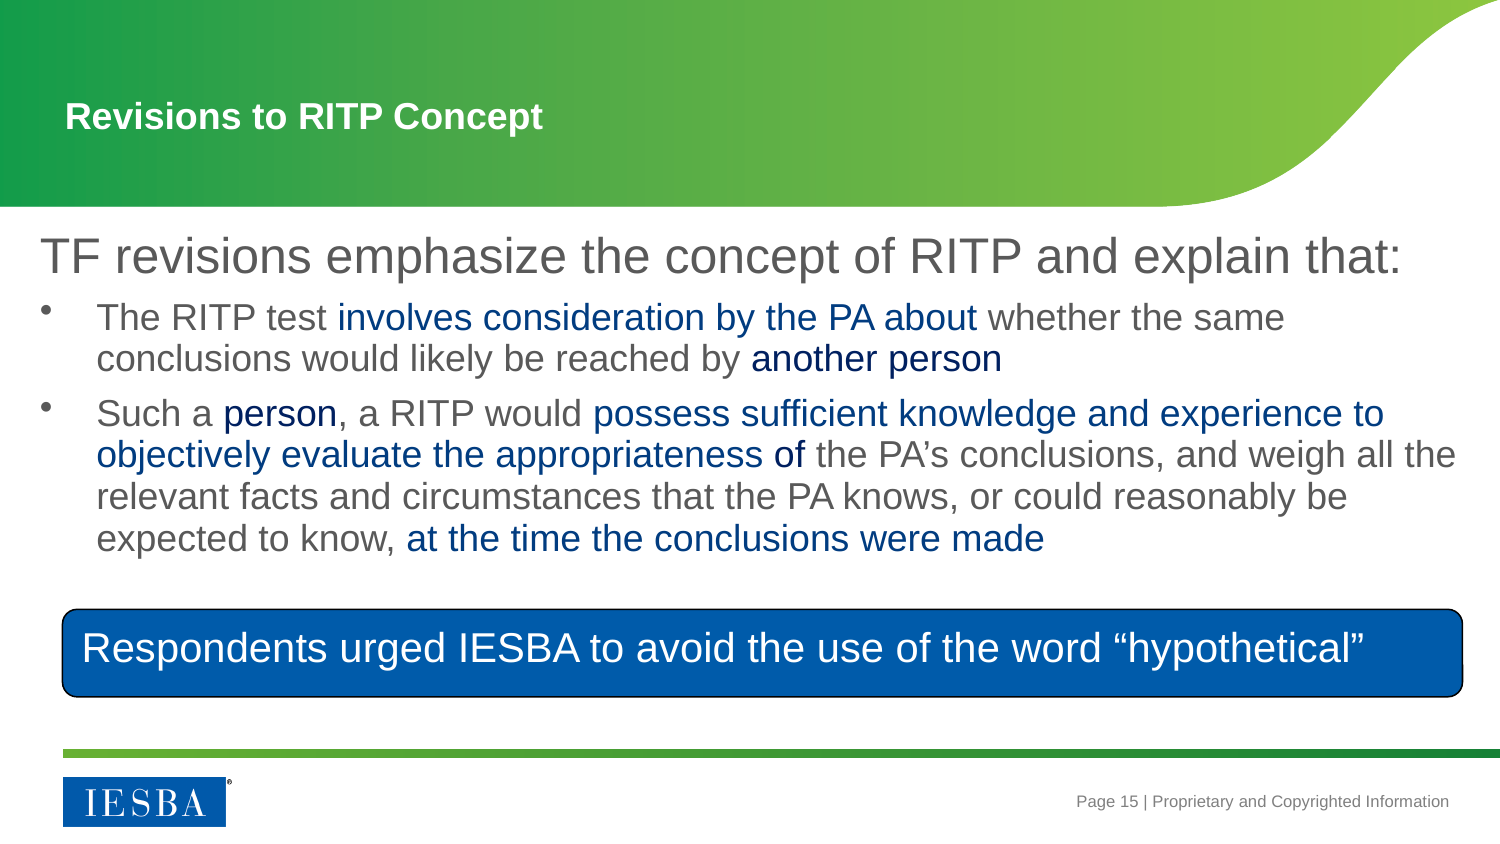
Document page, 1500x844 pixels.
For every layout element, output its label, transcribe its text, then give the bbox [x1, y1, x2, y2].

text_box TF revisions emphasize the concept of RITP and explain that: The RITP test involves consideration by the PA about whether the same conclusions would likely be reached by another person Such a person, a RITP would possess sufficient knowledge and experience to objectively evaluate the appropriateness of the PA’s conclusions, and weigh all the relevant facts and circumstances that the PA knows, or could reasonably be expected to know, at the time the conclusions were made [24, 221, 1475, 735]
text_box Respondents urged IESBA to avoid the use of the word “hypothetical” [62, 609, 1463, 697]
picture [63, 777, 232, 827]
picture [0, 0, 1500, 207]
text_box Revisions to RITP Concept [49, 84, 1263, 160]
